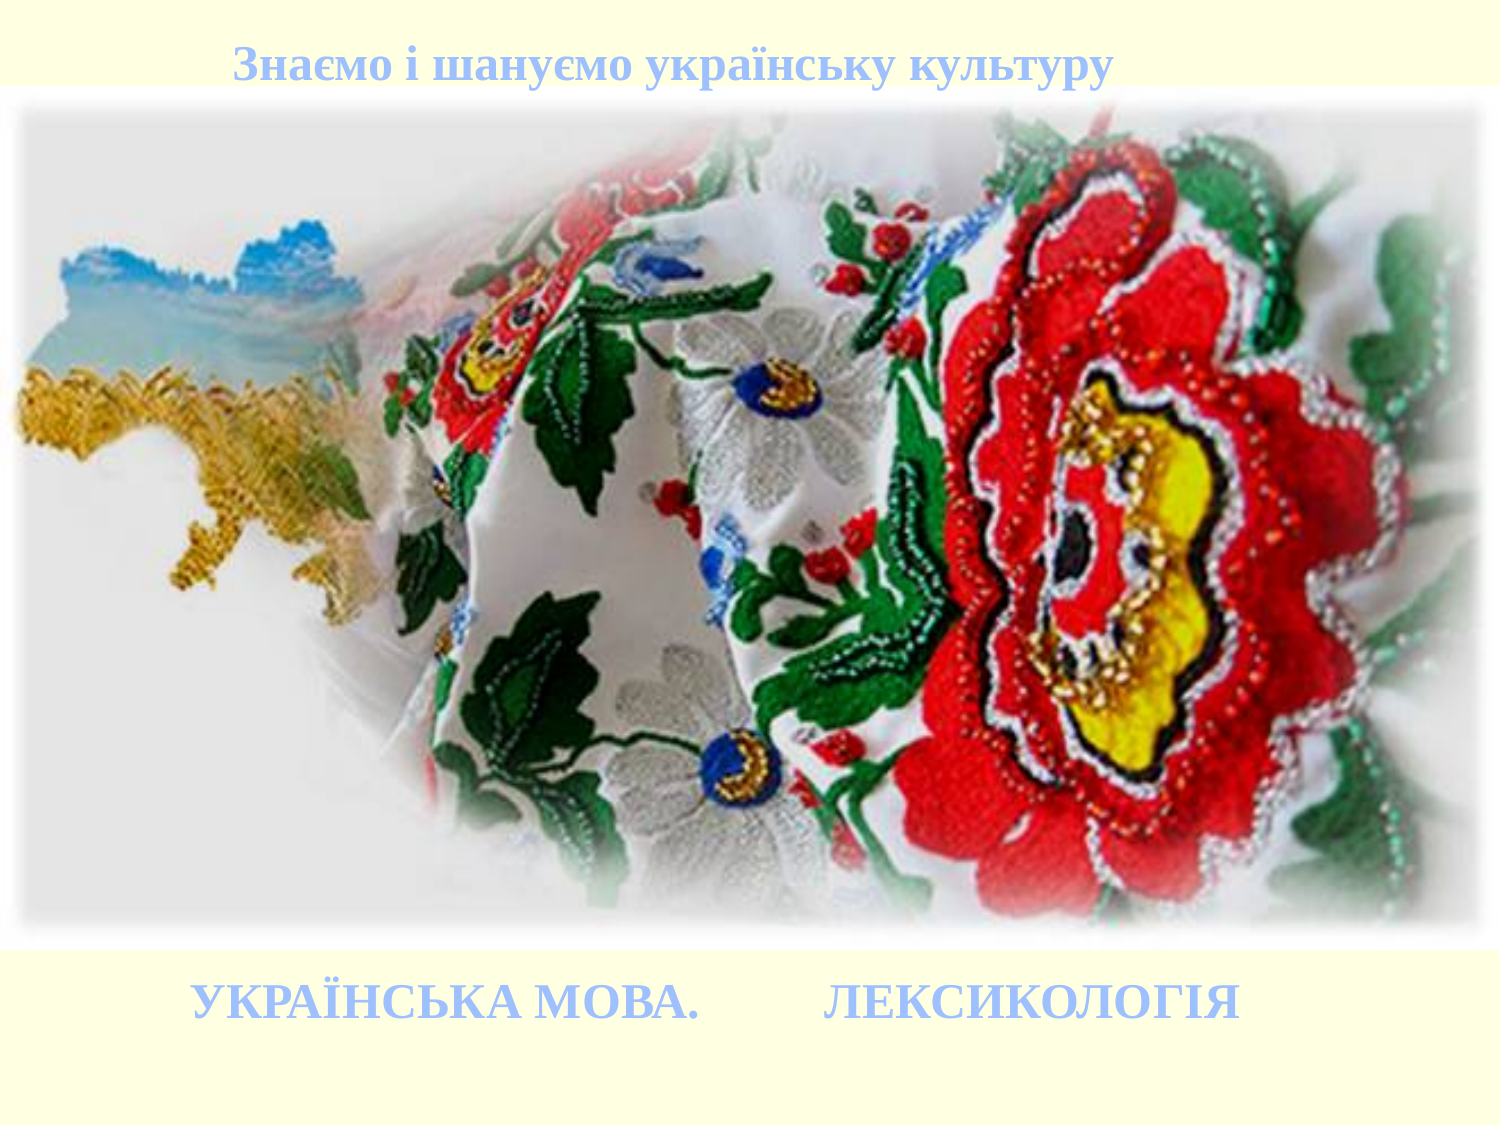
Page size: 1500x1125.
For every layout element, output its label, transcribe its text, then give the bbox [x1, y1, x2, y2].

text_box УКРАЇНСЬКА МОВА. ЛЕКСИКОЛОГІЯ [140, 960, 1289, 1036]
picture [0, 86, 1500, 950]
text_box Знаємо і шануємо українську культуру [175, 23, 1172, 84]
